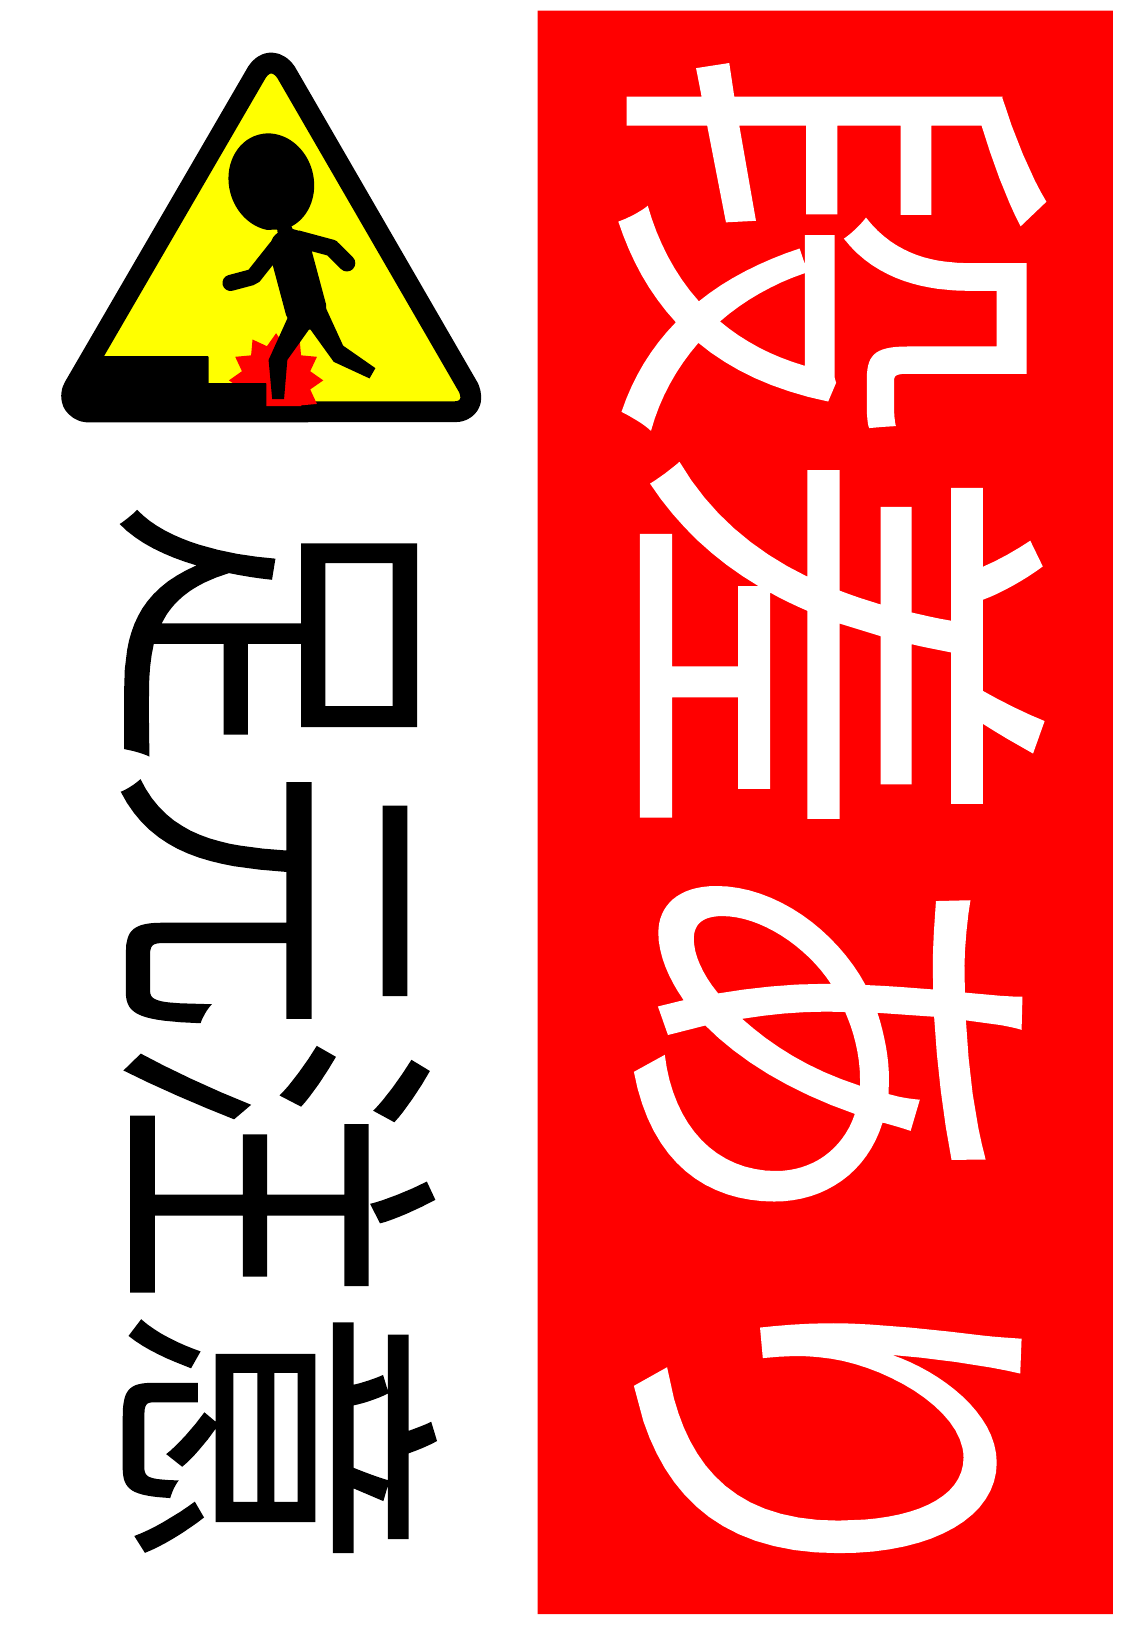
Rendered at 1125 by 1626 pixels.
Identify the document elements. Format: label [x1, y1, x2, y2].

text_box [535, 9, 1115, 1616]
text_box [71, 62, 472, 413]
